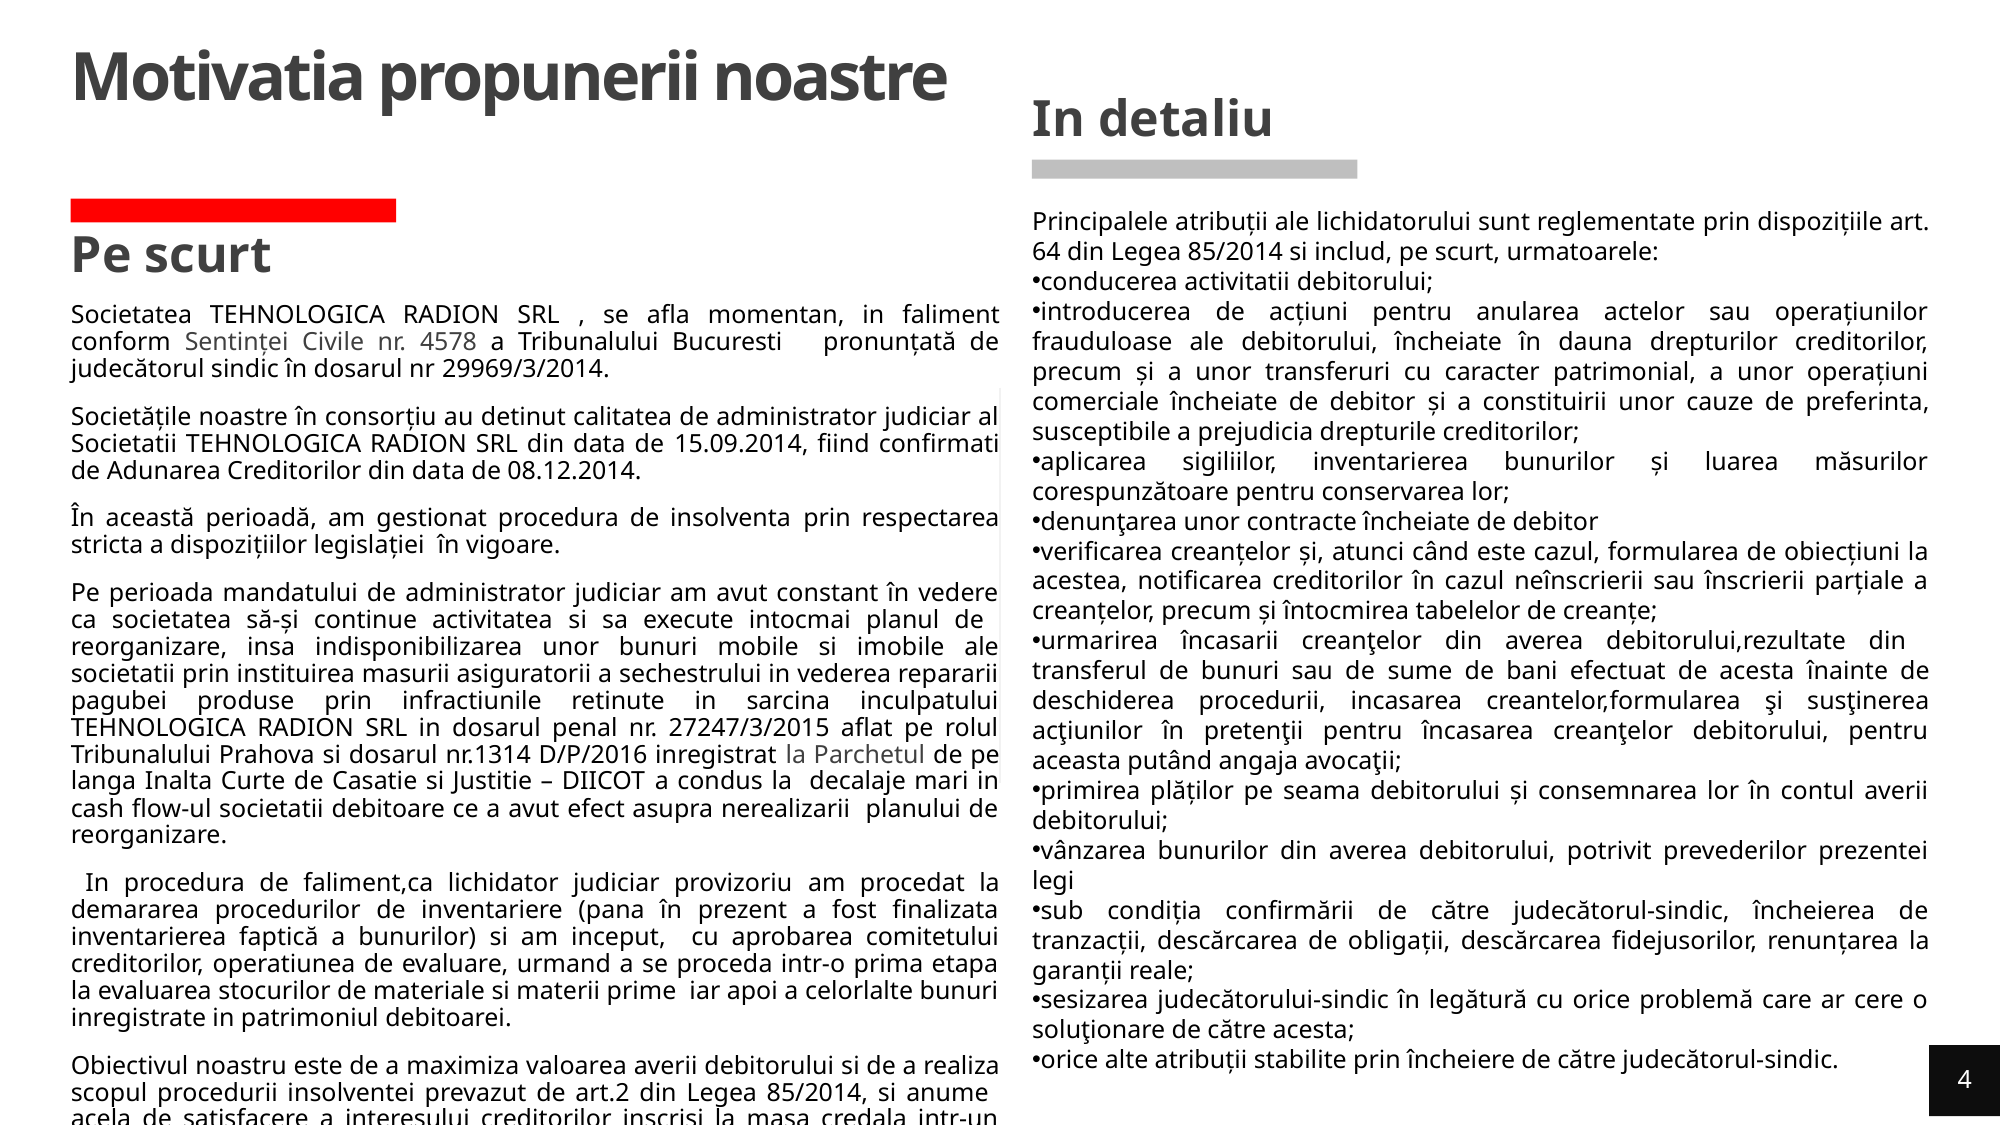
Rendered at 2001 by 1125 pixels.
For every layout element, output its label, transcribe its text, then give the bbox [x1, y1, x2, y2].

list Pe scurt [70, 228, 969, 274]
slide_number 4 [1929, 1045, 2000, 1117]
list Principalele atribuții ale lichidatorului sunt reglementate prin dispozițiile art. 64 din Legea 85/2014 si includ, pe scurt, urmatoarele: conducerea activitatii debitorului; introducerea de acţiuni pentru anularea actelor sau operaţiunilor frauduloase ale debitorului, încheiate în dauna drepturilor creditorilor, precum şi a unor transferuri cu caracter patrimonial, a unor operaţiuni comerciale încheiate de debitor şi a constituirii unor cauze de preferinta, susceptibile a prejudicia drepturile creditorilor; aplicarea sigiliilor, inventarierea bunurilor și luarea măsurilor corespunzătoare pentru conservarea lor; denunţarea unor contracte încheiate de debitor verificarea creanţelor şi, atunci când este cazul, formularea de obiecţiuni la acestea, notificarea creditorilor în cazul neînscrierii sau înscrierii parţiale a creanţelor, precum şi întocmirea tabelelor de creanţe; urmarirea încasarii creanţelor din averea debitorului,rezultate din transferul de bunuri sau de sume de bani efectuat de acesta înainte de deschiderea procedurii, incasarea creantelor,formularea şi susţinerea acţiunilor în pretenţii pentru încasarea creanţelor debitorului, pentru aceasta putând angaja avocaţii; primirea plăților pe seama debitorului și consemnarea lor în contul averii debitorului; vânzarea bunurilor din averea debitorului, potrivit prevederilor prezentei legi sub condiția confirmării de către judecătorul-sindic, încheierea de tranzacții, descărcarea de obligații, descărcarea fidejusorilor, renunțarea la garanții reale; sesizarea judecătorului-sindic în legătură cu orice problemă care ar cere o soluţionare de către acesta; orice alte atribuţii stabilite prin încheiere de către judecătorul-sindic. [1032, 178, 1930, 983]
text_box [1031, 159, 1358, 180]
list In detaliu [1032, 93, 1931, 147]
text_box [70, 198, 397, 223]
title Motivatia propunerii noastre [70, 44, 1931, 114]
list Societatea TEHNOLOGICA RADION SRL , se afla momentan, in faliment conform Sentinței Civile nr. 4578 a Tribunalului Bucuresti pronunţată de judecătorul sindic în dosarul nr 29969/3/2014. Societățile noastre în consorțiu au detinut calitatea de administrator judiciar al Societatii TEHNOLOGICA RADION SRL din data de 15.09.2014, fiind confirmati de Adunarea Creditorilor din data de 08.12.2014. În această perioadă, am gestionat procedura de insolventa prin respectarea stricta a dispozițiilor legislației în vigoare. Pe perioada mandatului de administrator judiciar am avut constant în vedere ca societatea să-și continue activitatea si sa execute intocmai planul de reorganizare, insa indisponibilizarea unor bunuri mobile si imobile ale societatii prin instituirea masurii asiguratorii a sechestrului in vederea repararii pagubei produse prin infractiunile retinute in sarcina inculpatului TEHNOLOGICA RADION SRL in dosarul penal nr. 27247/3/2015 aflat pe rolul Tribunalului Prahova si dosarul nr.1314 D/P/2016 inregistrat la Parchetul de pe langa Inalta Curte de Casatie si Justitie – DIICOT a condus la decalaje mari in cash flow-ul societatii debitoare ce a avut efect asupra nerealizarii planului de reorganizare. In procedura de faliment,ca lichidator judiciar provizoriu am procedat la demararea procedurilor de inventariere (pana în prezent a fost finalizata inventarierea faptică a bunurilor) si am inceput, cu aprobarea comitetului creditorilor, operatiunea de evaluare, urmand a se proceda intr-o prima etapa la evaluarea stocurilor de materiale si materii prime iar apoi a celorlalte bunuri inregistrate in patrimoniul debitoarei. Obiectivul noastru este de a maximiza valoarea averii debitorului si de a realiza scopul procedurii insolventei prevazut de art.2 din Legea 85/2014, si anume acela de satisfacere a interesului creditorilor inscrisi la masa credala intr-un procent cat mai ridicat. [70, 302, 1000, 1093]
